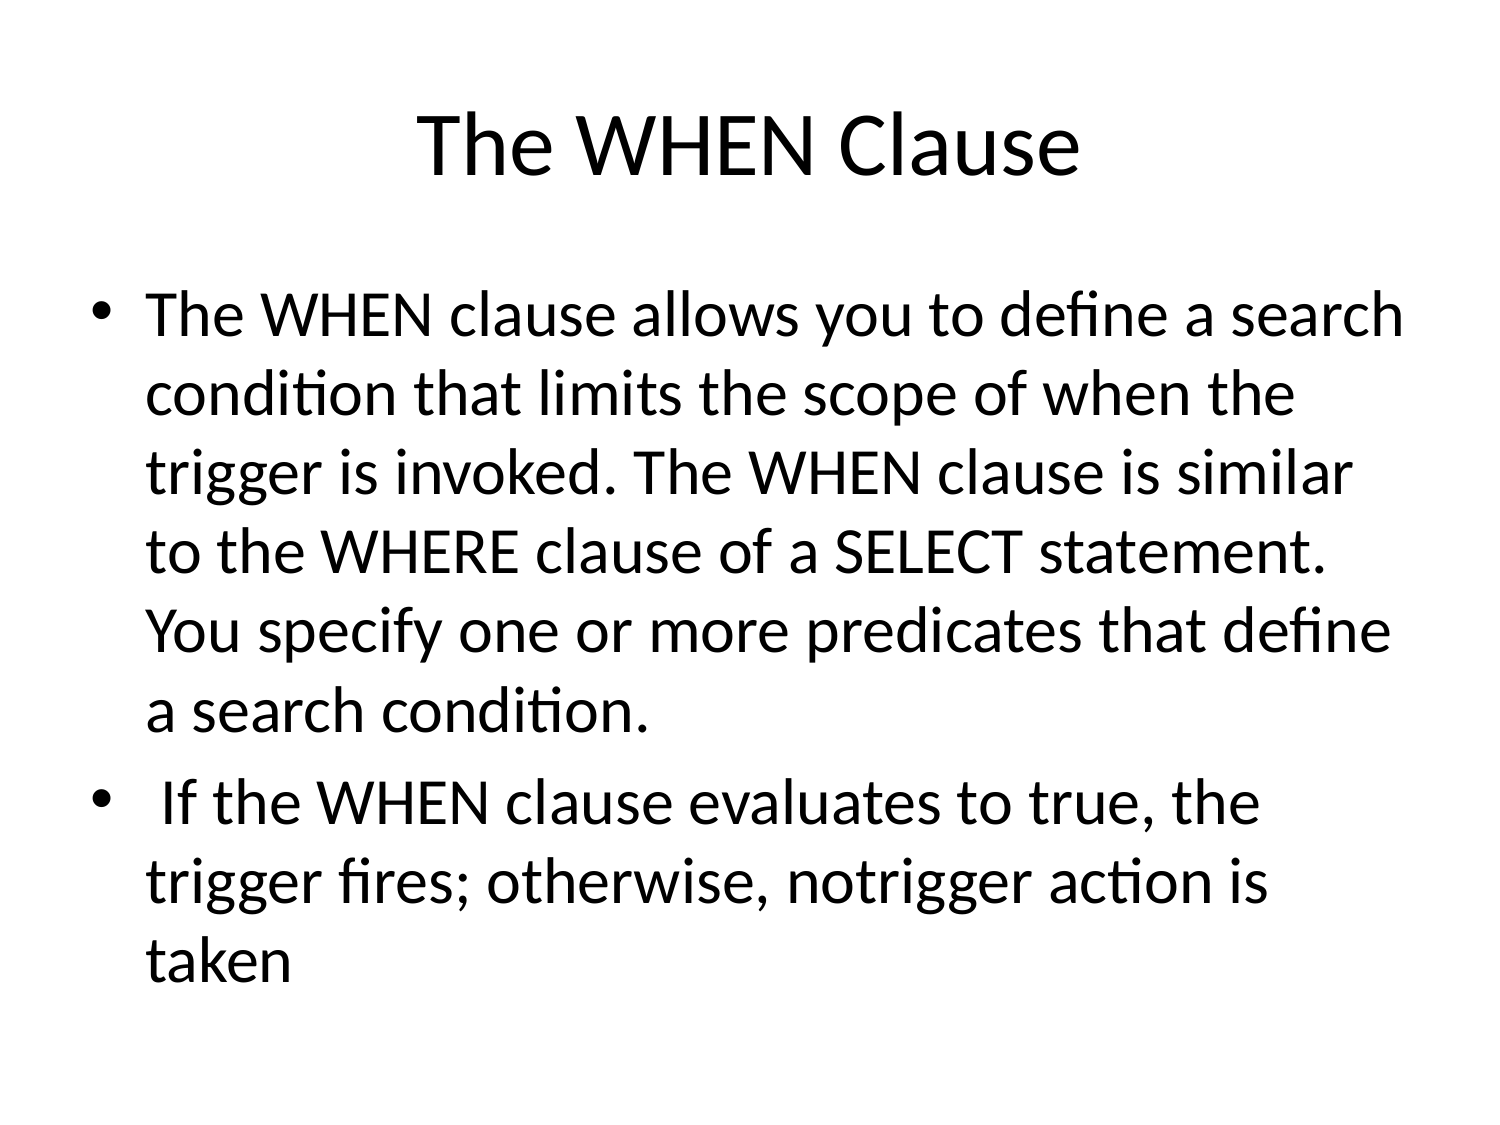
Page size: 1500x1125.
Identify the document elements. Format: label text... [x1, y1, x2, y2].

list The WHEN clause allows you to define a search condition that limits the scope of when the trigger is invoked. The WHEN clause is similar to the WHERE clause of a SELECT statement. You specify one or more predicates that define a search condition. If the WHEN clause evaluates to true, the trigger fires; otherwise, notrigger action is taken [75, 262, 1425, 1005]
title The WHEN Clause [75, 45, 1425, 233]
